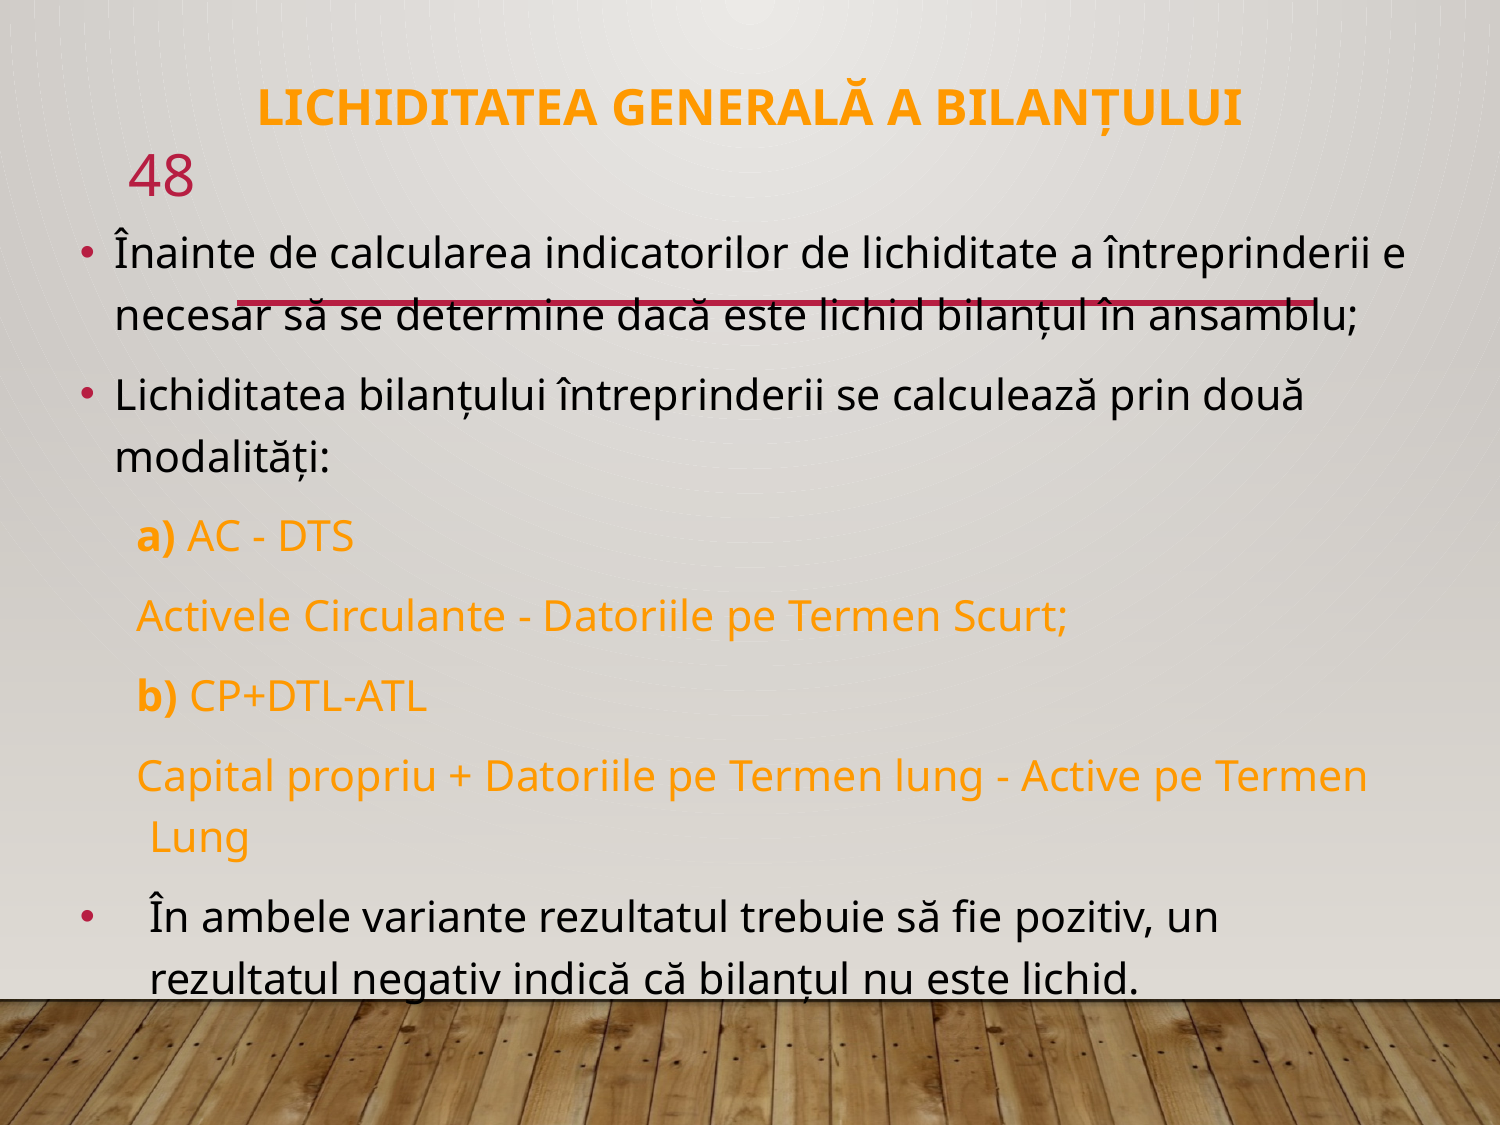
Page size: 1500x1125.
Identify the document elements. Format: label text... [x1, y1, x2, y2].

slide_number 48 [80, 131, 211, 214]
list Înainte de calcularea indicatorilor de lichiditate a întreprinderii e necesar să se determine dacă este lichid bilanțul în ansamblu; Lichiditatea bilanțului întreprinderii se calculează prin două modalități: a) AC - DTS Activele Circulante - Datoriile pe Termen Scurt; b) CP+DTL-ATL Capital propriu + Datoriile pe Termen lung - Active pe Termen Lung În ambele variante rezultatul trebuie să fie pozitiv, un rezultatul negativ indică că bilanțul nu este lichid. [64, 208, 1424, 1035]
title LICHIDITATEA GENERALĂ A BILANȚULUI [75, 75, 1425, 185]
picture [0, 999, 1500, 1125]
